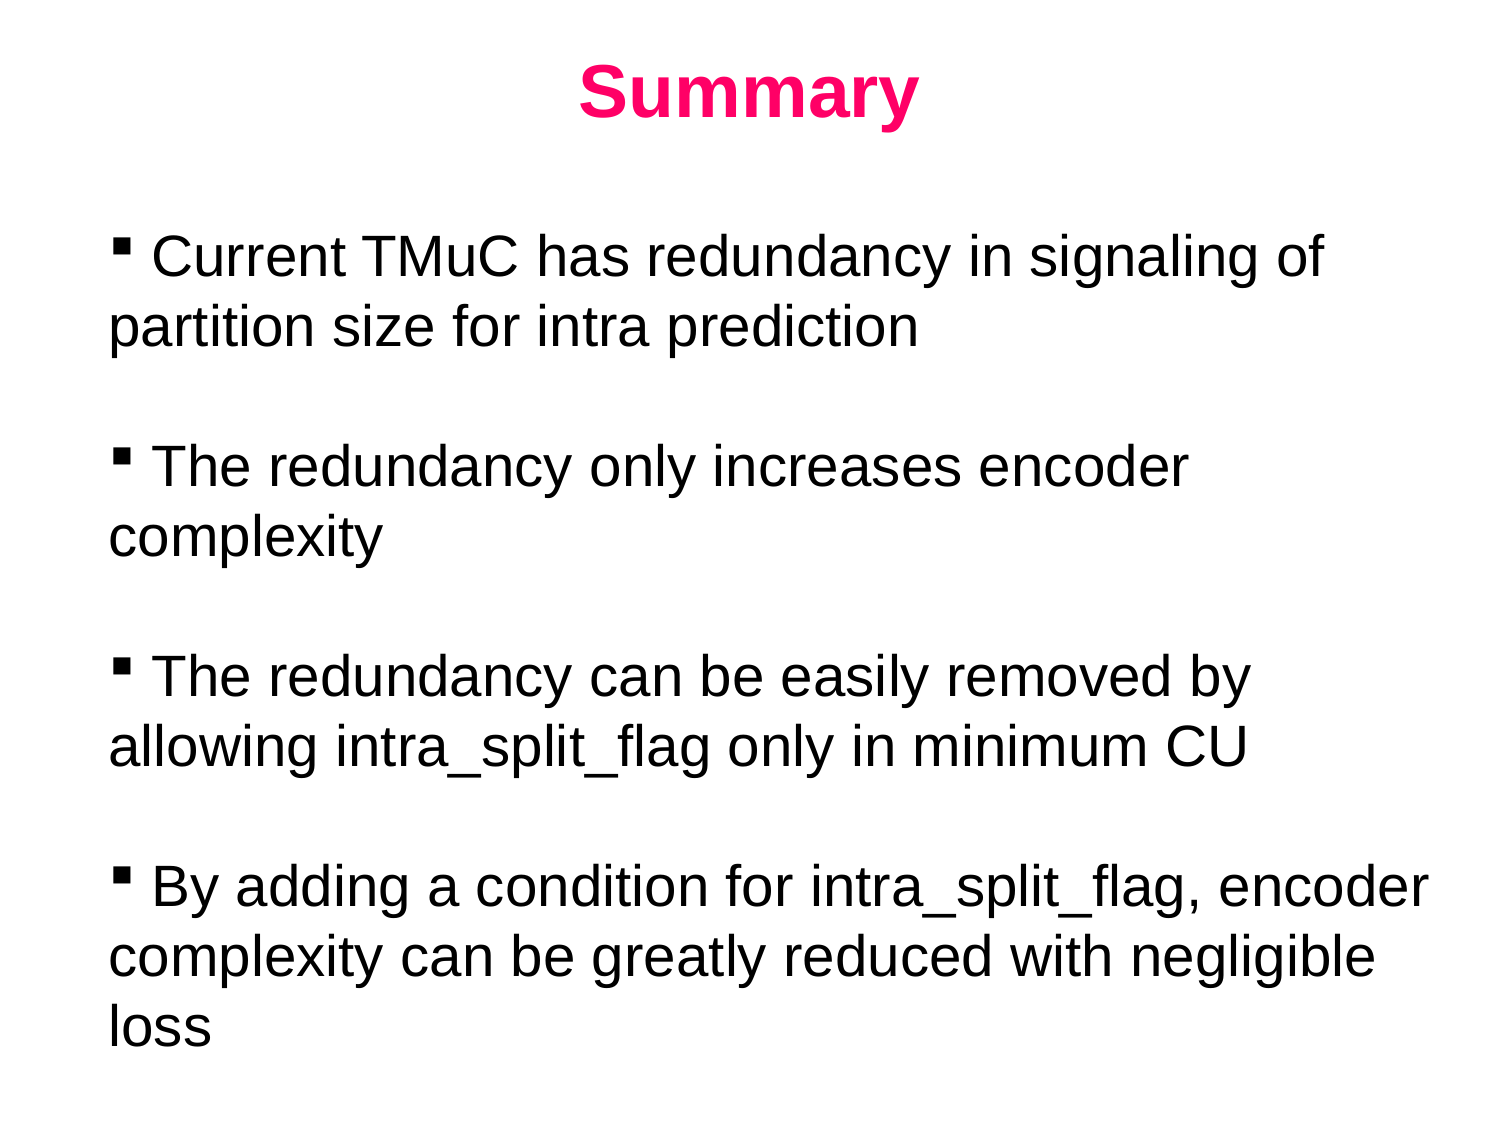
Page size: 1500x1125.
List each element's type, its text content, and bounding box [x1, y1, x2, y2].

title Summary [75, 45, 1425, 129]
text_box Current TMuC has redundancy in signaling of partition size for intra prediction The redundancy only increases encoder complexity The redundancy can be easily removed by allowing intra_split_flag only in minimum CU By adding a condition for intra_split_flag, encoder complexity can be greatly reduced with negligible loss [93, 210, 1454, 1066]
